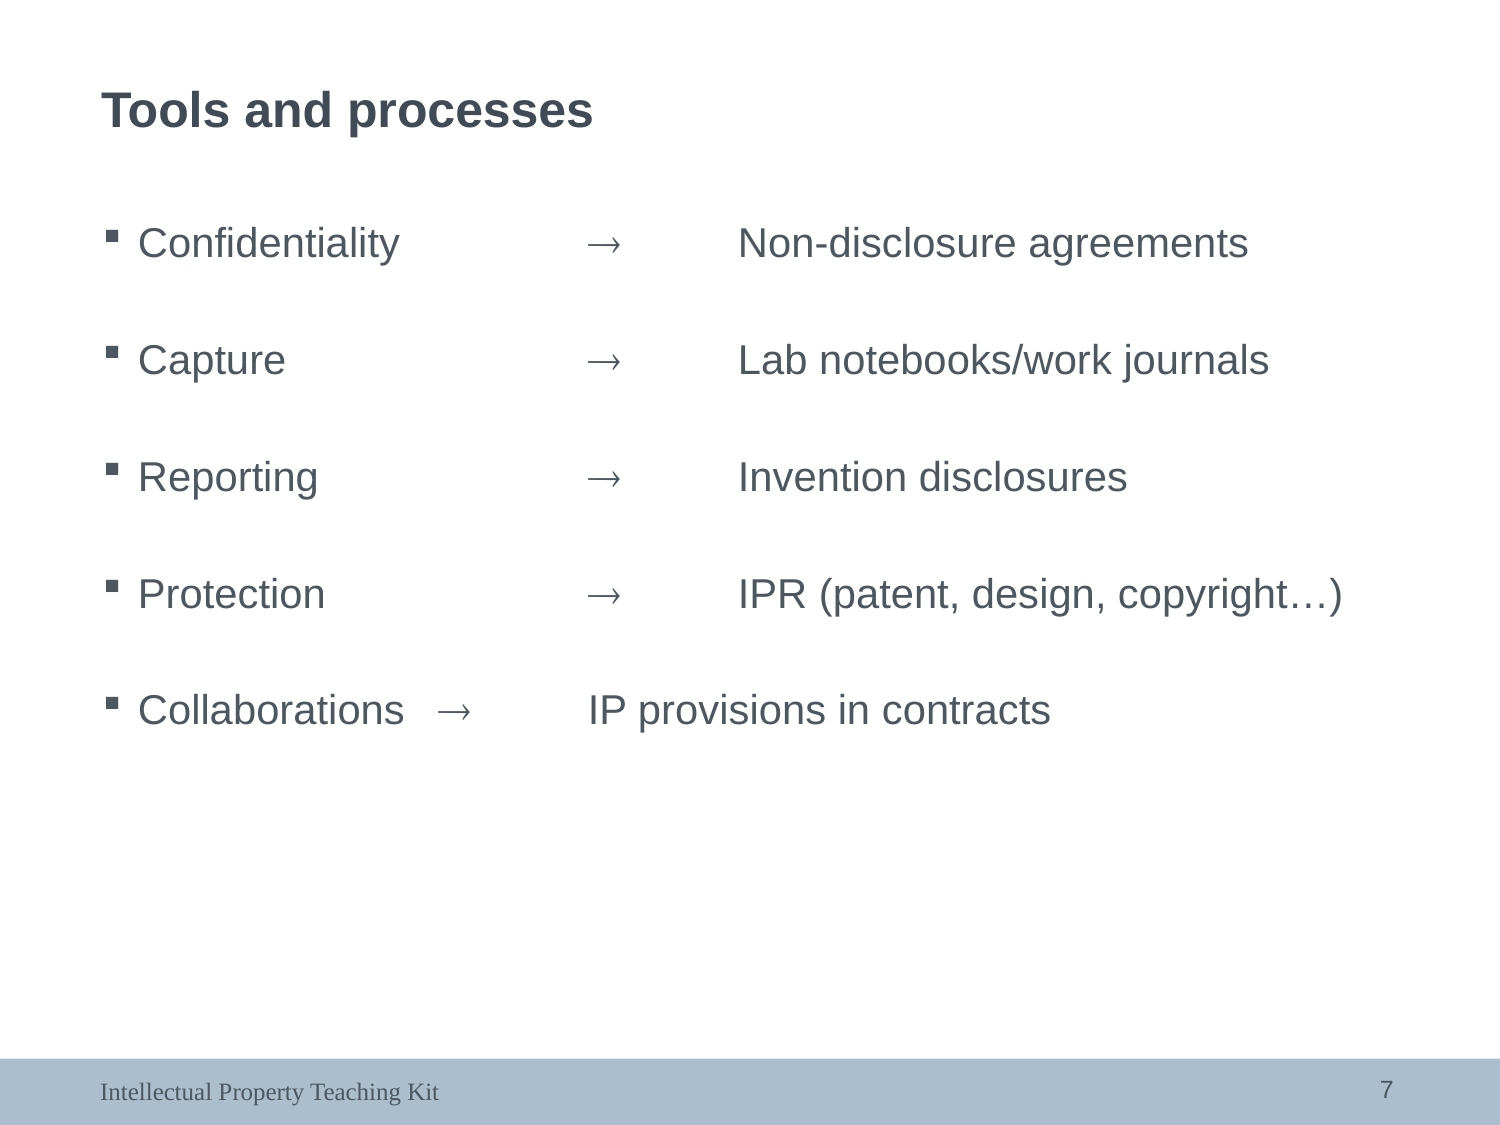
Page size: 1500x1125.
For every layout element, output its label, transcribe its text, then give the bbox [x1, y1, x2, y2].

text_box 7 [1269, 1070, 1394, 1106]
title Tools and processes [85, 70, 1386, 201]
footer Intellectual Property Teaching Kit [100, 1074, 988, 1125]
text_box Confidentiality  Non-disclosure agreements Capture  Lab notebooks/work journals Reporting  Invention disclosures Protection  IPR (patent, design, copyright…) Collaborations  IP provisions in contracts [87, 200, 1394, 824]
